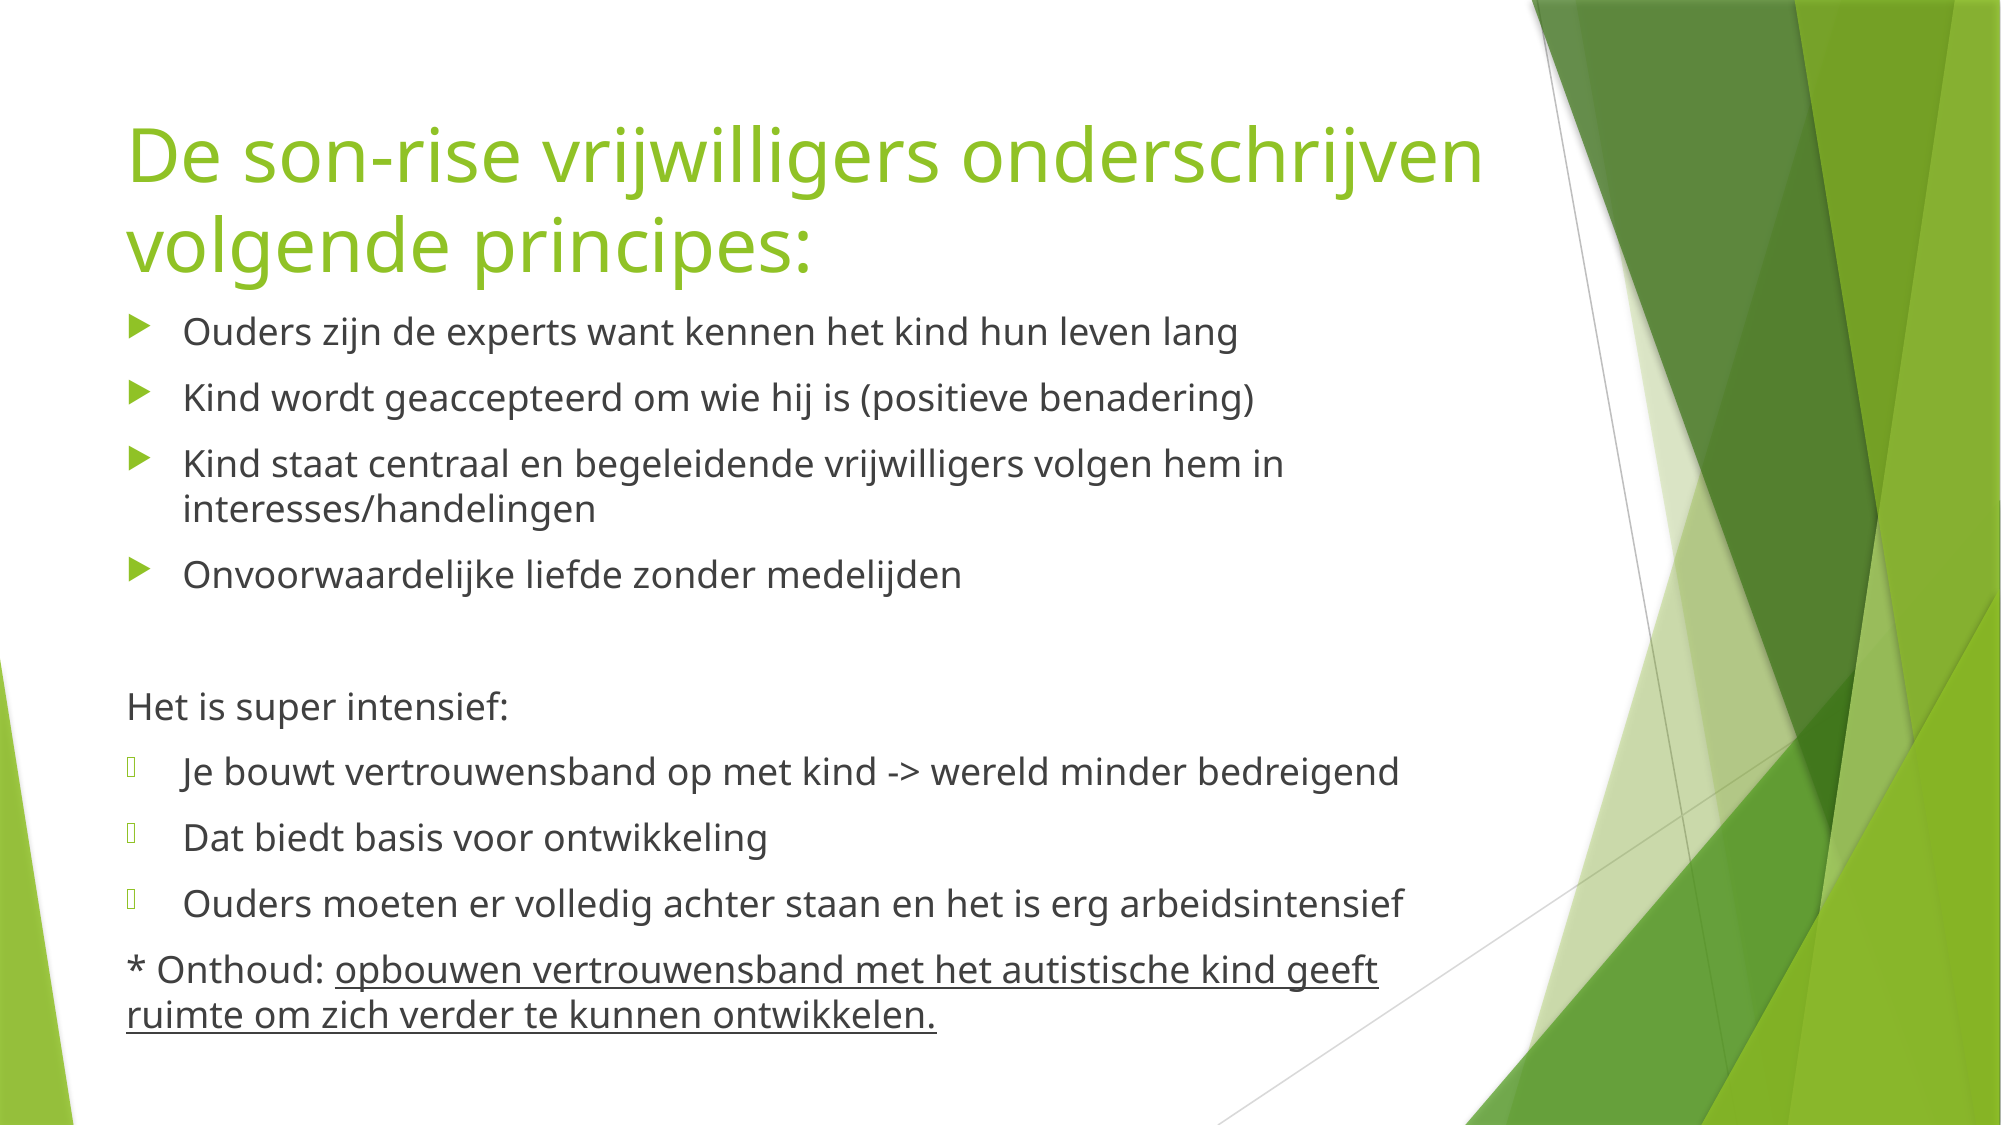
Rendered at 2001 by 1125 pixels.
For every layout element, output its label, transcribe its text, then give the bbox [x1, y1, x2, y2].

list Ouders zijn de experts want kennen het kind hun leven lang Kind wordt geaccepteerd om wie hij is (positieve benadering) Kind staat centraal en begeleidende vrijwilligers volgen hem in interesses/handelingen Onvoorwaardelijke liefde zonder medelijden Het is super intensief: Je bouwt vertrouwensband op met kind -> wereld minder bedreigend Dat biedt basis voor ontwikkeling Ouders moeten er volledig achter staan en het is erg arbeidsintensief * Onthoud: opbouwen vertrouwensband met het autistische kind geeft ruimte om zich verder te kunnen ontwikkelen. [111, 300, 1522, 1072]
title De son-rise vrijwilligers onderschrijven volgende principes: [111, 99, 1522, 300]
